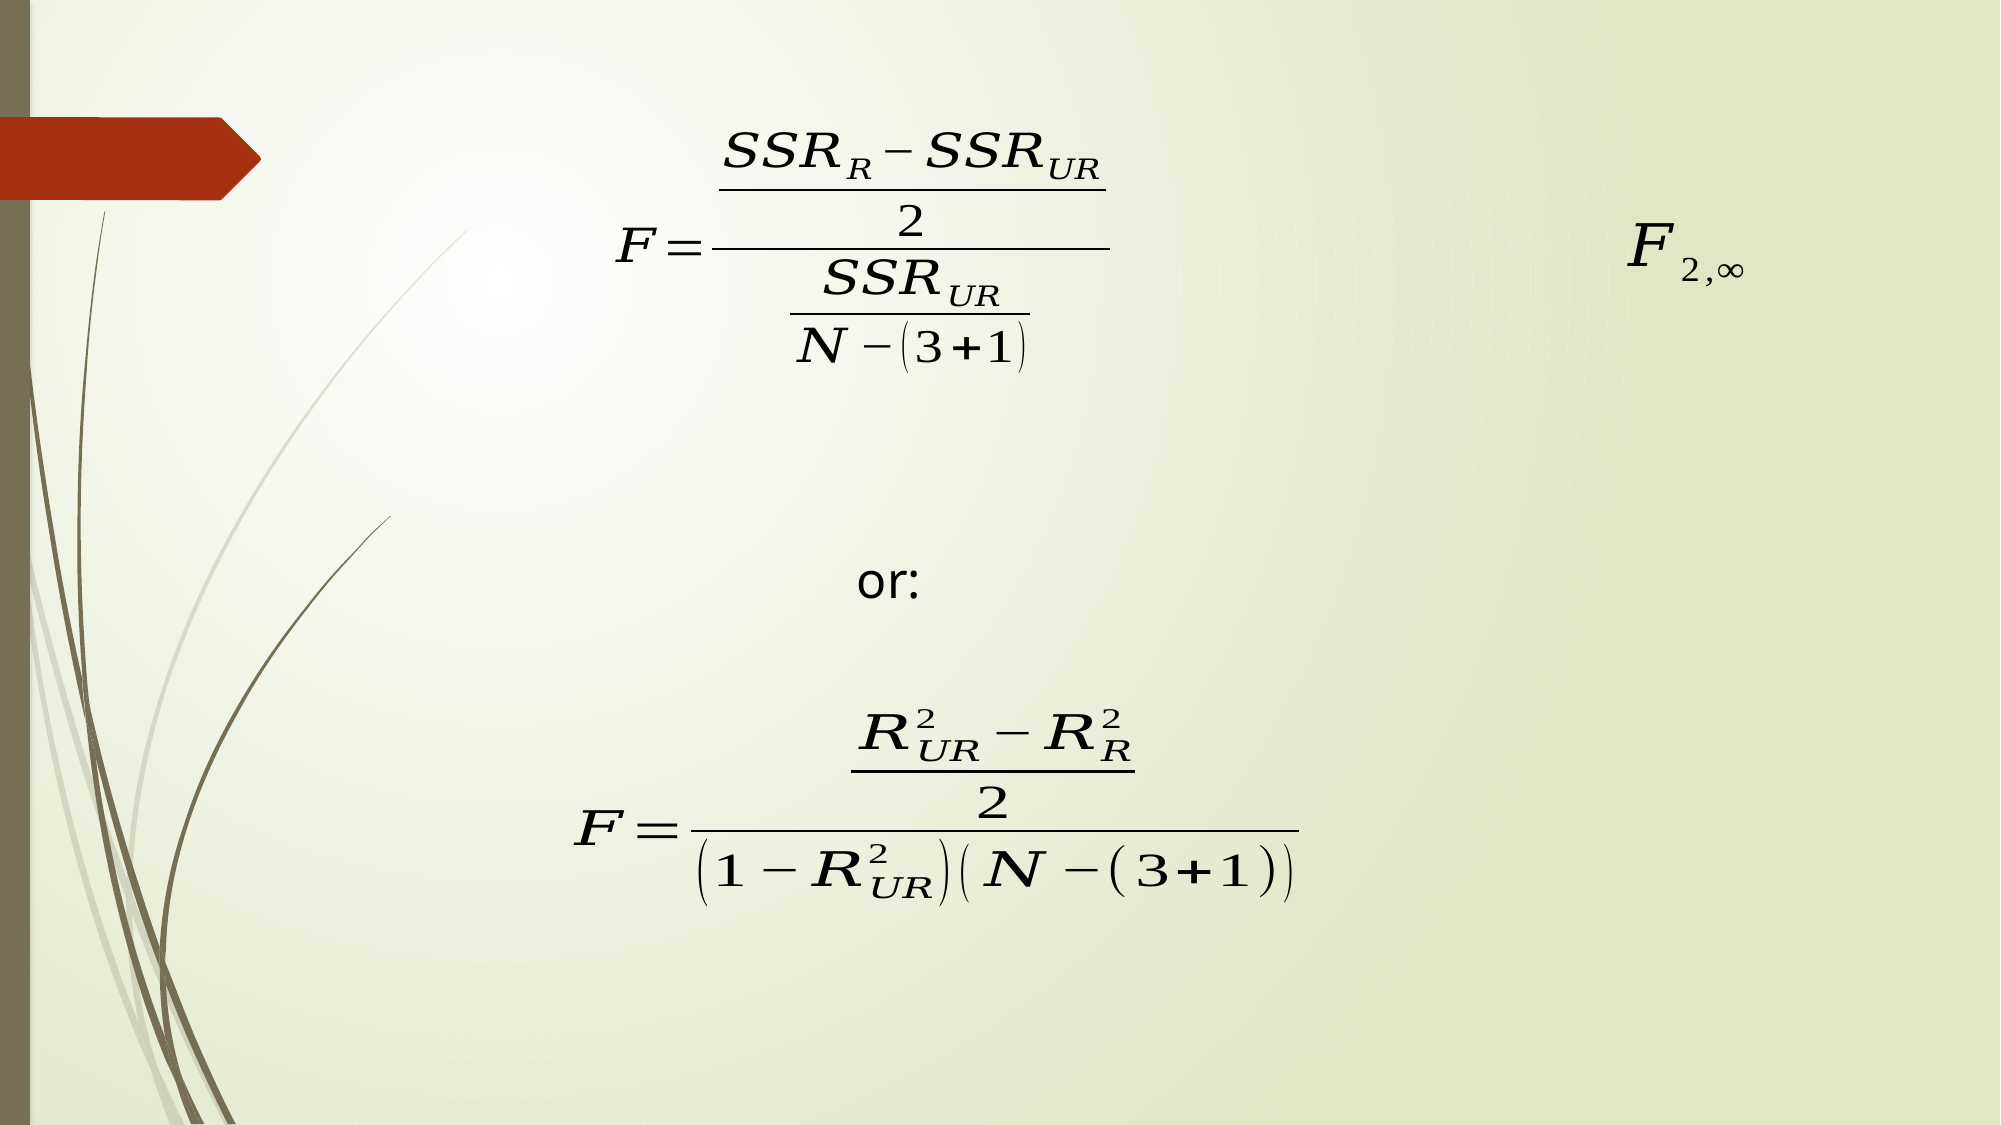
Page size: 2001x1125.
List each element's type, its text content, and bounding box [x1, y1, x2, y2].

text_box or: [842, 541, 937, 617]
